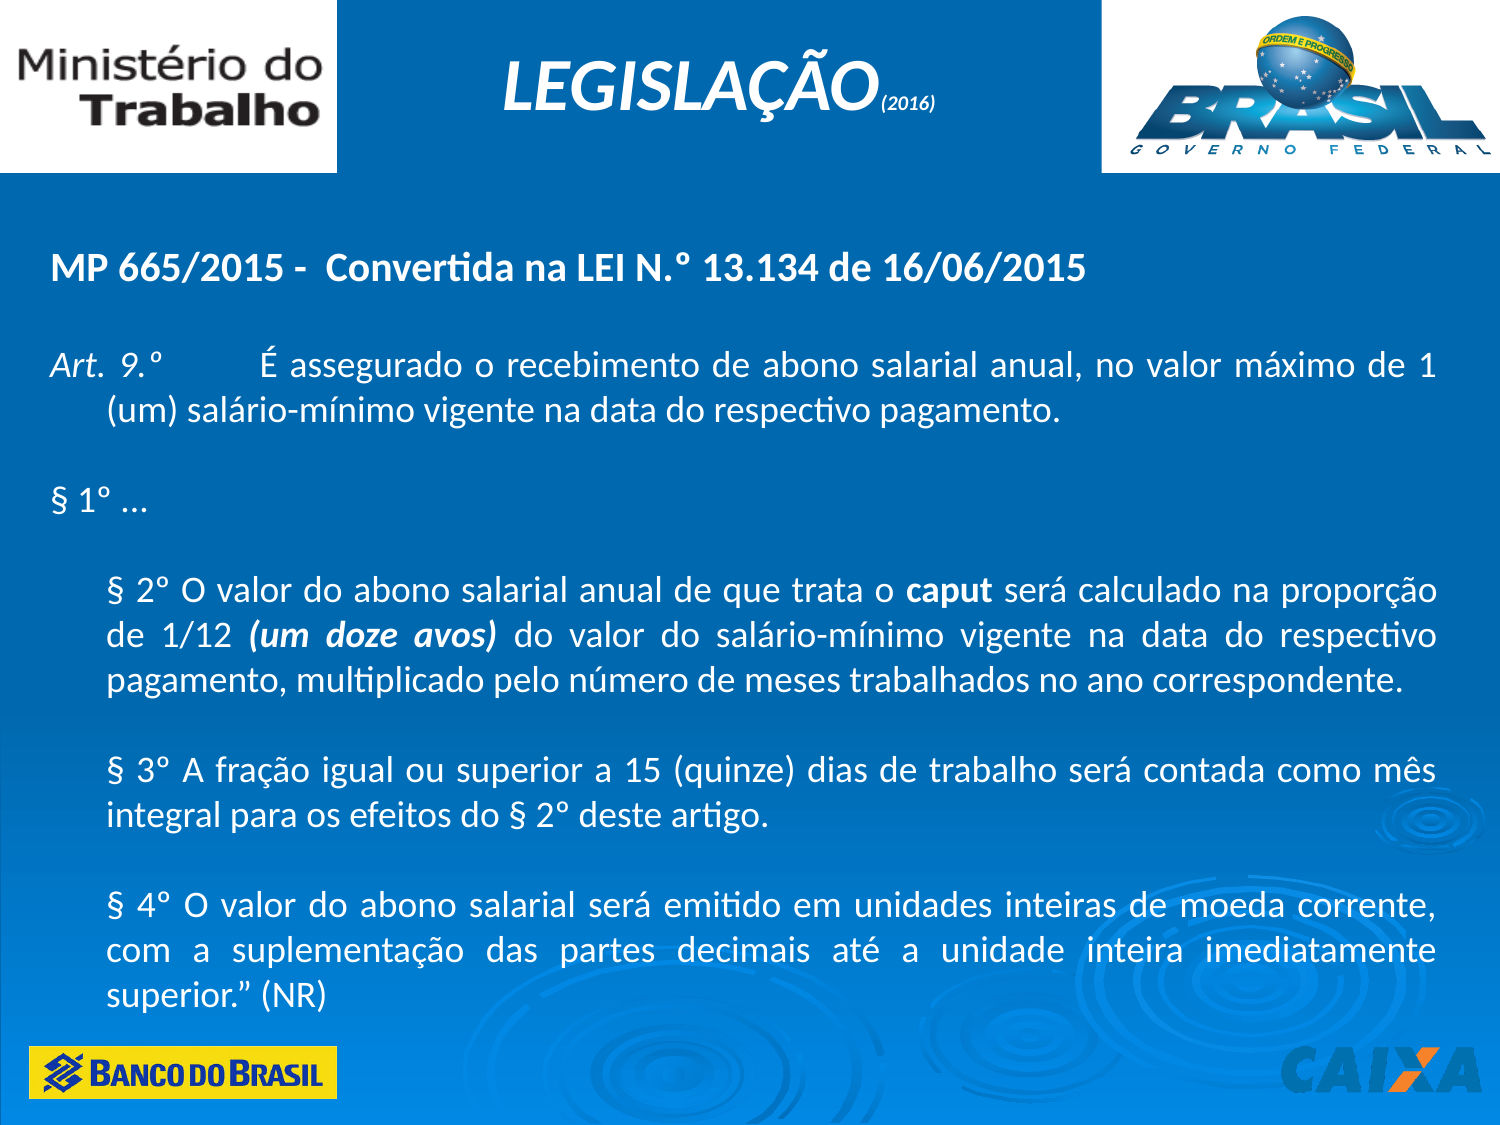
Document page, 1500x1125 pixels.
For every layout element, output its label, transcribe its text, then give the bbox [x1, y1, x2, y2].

text_box MP 665/2015 - Convertida na LEI N.º 13.134 de 16/06/2015 Art. 9.º É assegurado o recebimento de abono salarial anual, no valor máximo de 1 (um) salário-mínimo vigente na data do respectivo pagamento. § 1º ... § 2º O valor do abono salarial anual de que trata o caput será calculado na proporção de 1/12 (um doze avos) do valor do salário-mínimo vigente na data do respectivo pagamento, multiplicado pelo número de meses trabalhados no ano correspondente. § 3º A fração igual ou superior a 15 (quinze) dias de trabalho será contada como mês integral para os efeitos do § 2º deste artigo. § 4º O valor do abono salarial será emitido em unidades inteiras de moeda corrente, com a suplementação das partes decimais até a unidade inteira imediatamente superior.” (NR) [35, 232, 1453, 1022]
text_box LEGISLAÇÃO(2016) [352, 28, 1086, 134]
picture [0, 0, 337, 173]
picture [1281, 1046, 1482, 1093]
picture [1101, 0, 1500, 173]
picture [29, 1046, 337, 1099]
